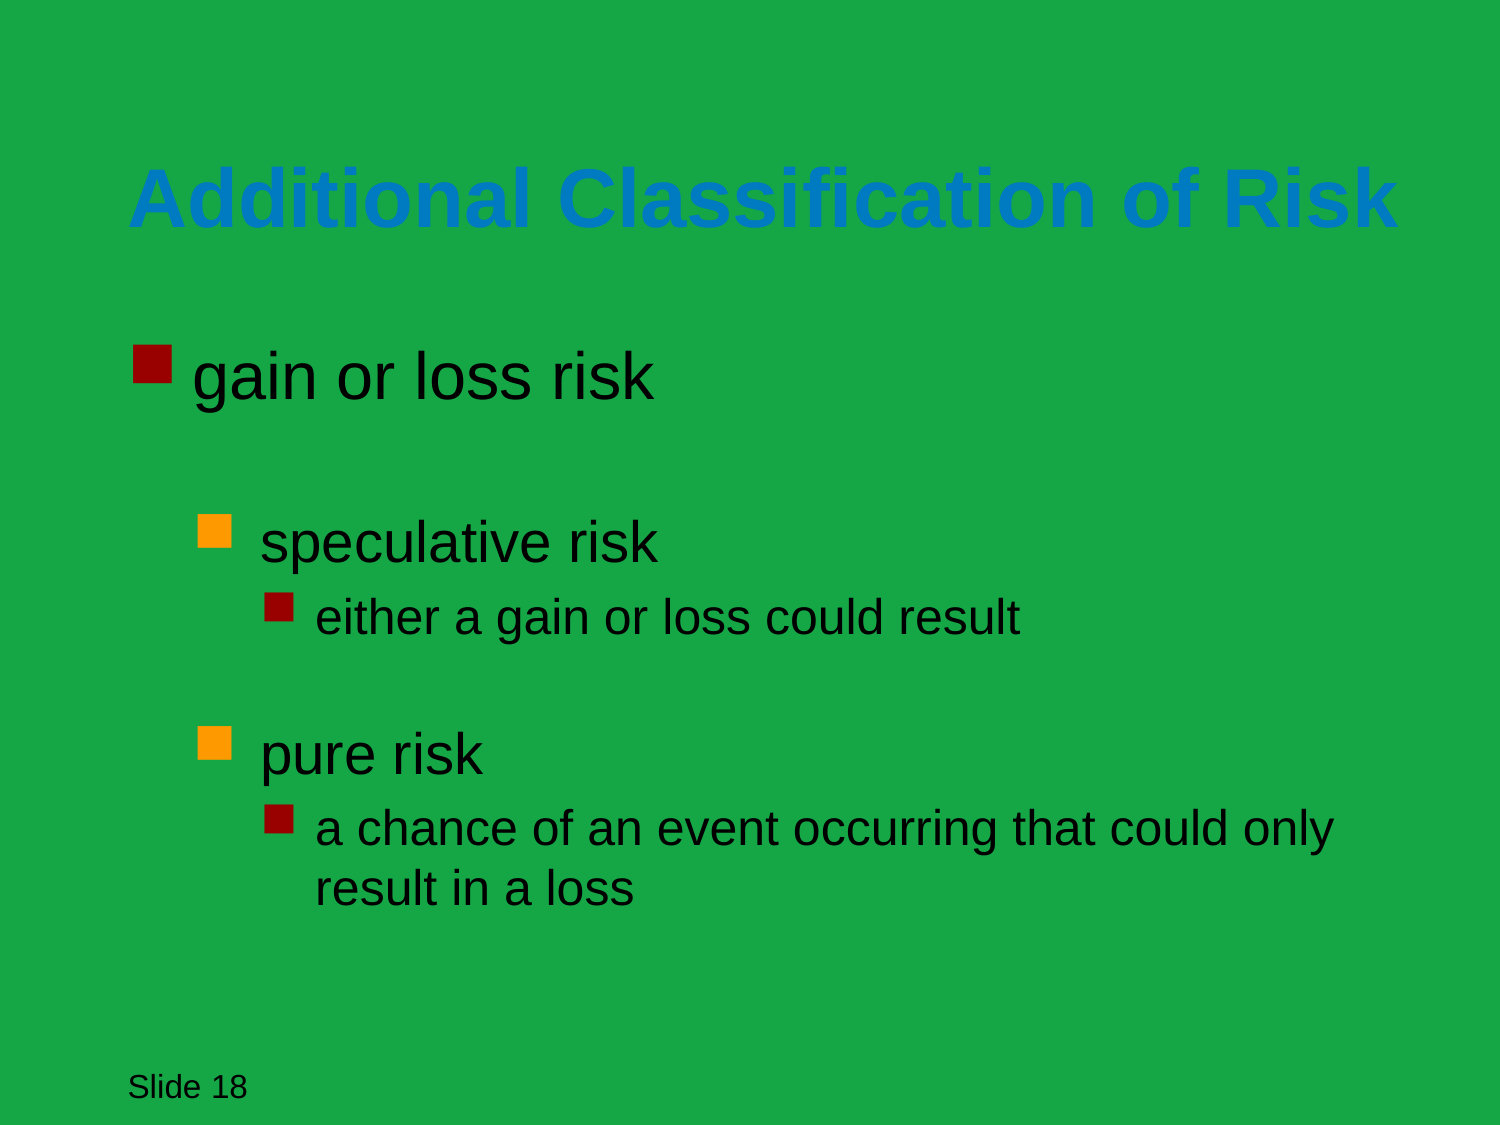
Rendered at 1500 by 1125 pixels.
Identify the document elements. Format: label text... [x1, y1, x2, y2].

title Additional Classification of Risk [112, 99, 1425, 288]
slide_number Slide 18 [112, 1037, 425, 1113]
list gain or loss risk speculative risk either a gain or loss could result pure risk a chance of an event occurring that could only result in a loss [112, 324, 1388, 975]
